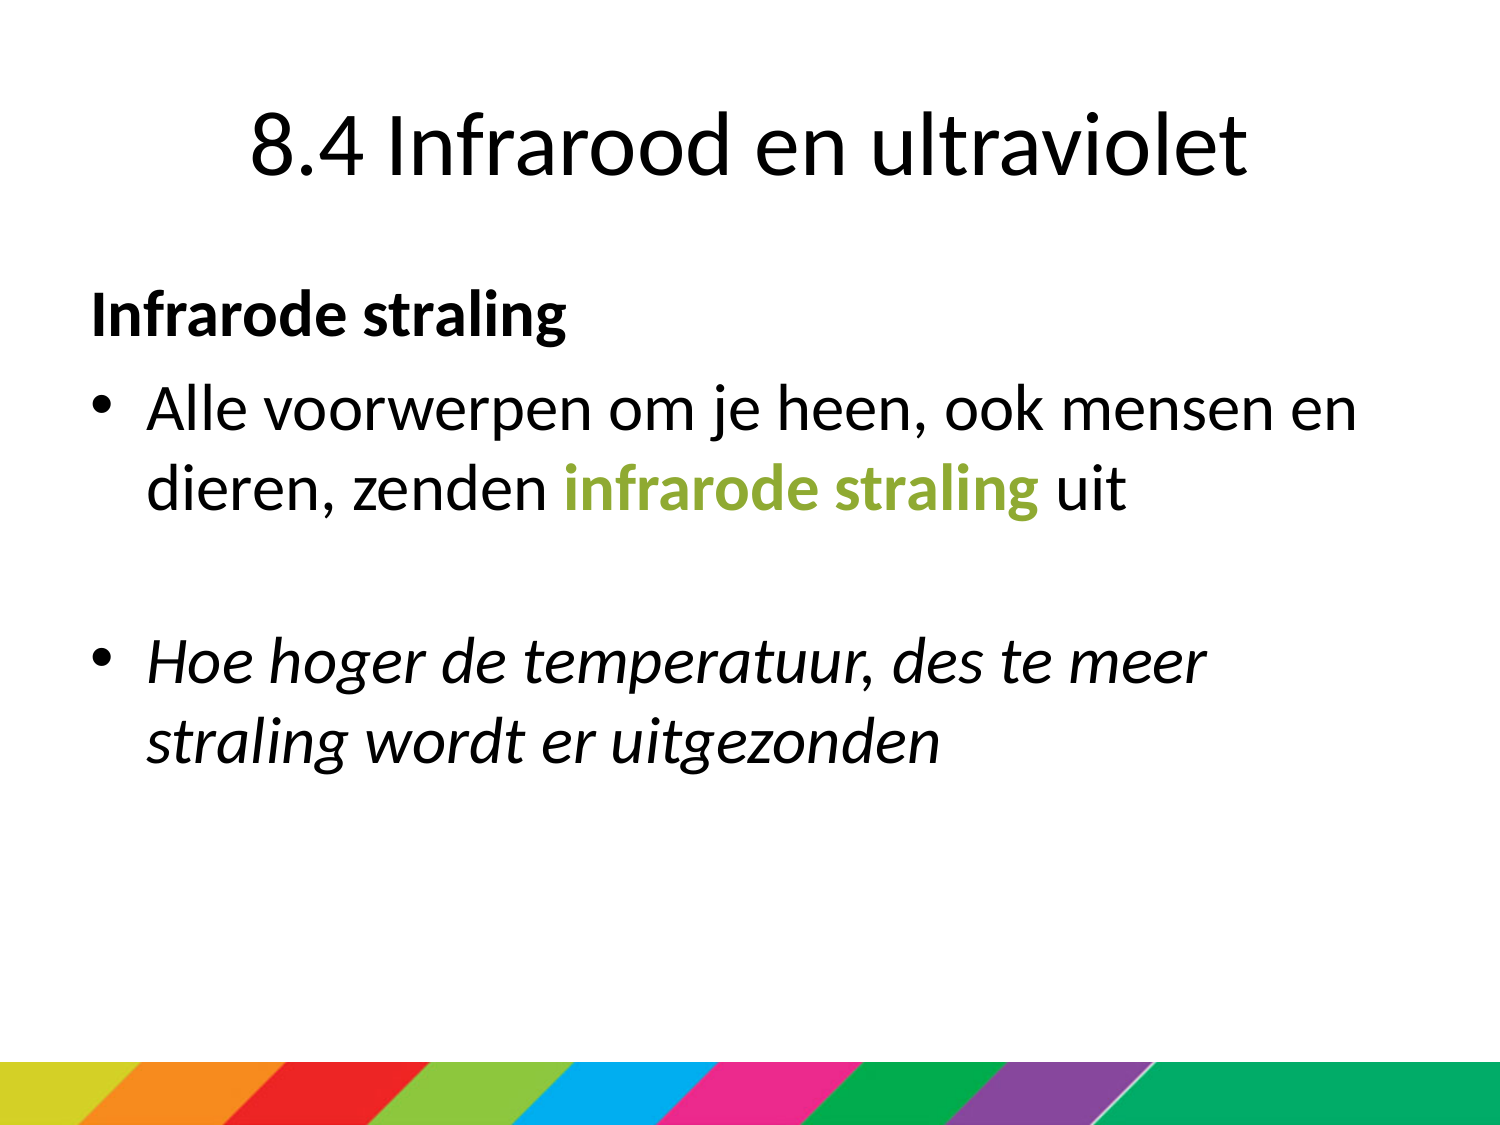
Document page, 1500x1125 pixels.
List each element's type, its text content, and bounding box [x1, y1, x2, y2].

picture [0, 1062, 574, 1125]
list Infrarode straling Alle voorwerpen om je heen, ook mensen en dieren, zenden infrarode straling uit Hoe hoger de temperatuur, des te meer straling wordt er uitgezonden [75, 262, 1425, 1005]
picture [656, 1062, 1500, 1125]
title 8.4 Infrarood en ultraviolet [75, 45, 1425, 233]
